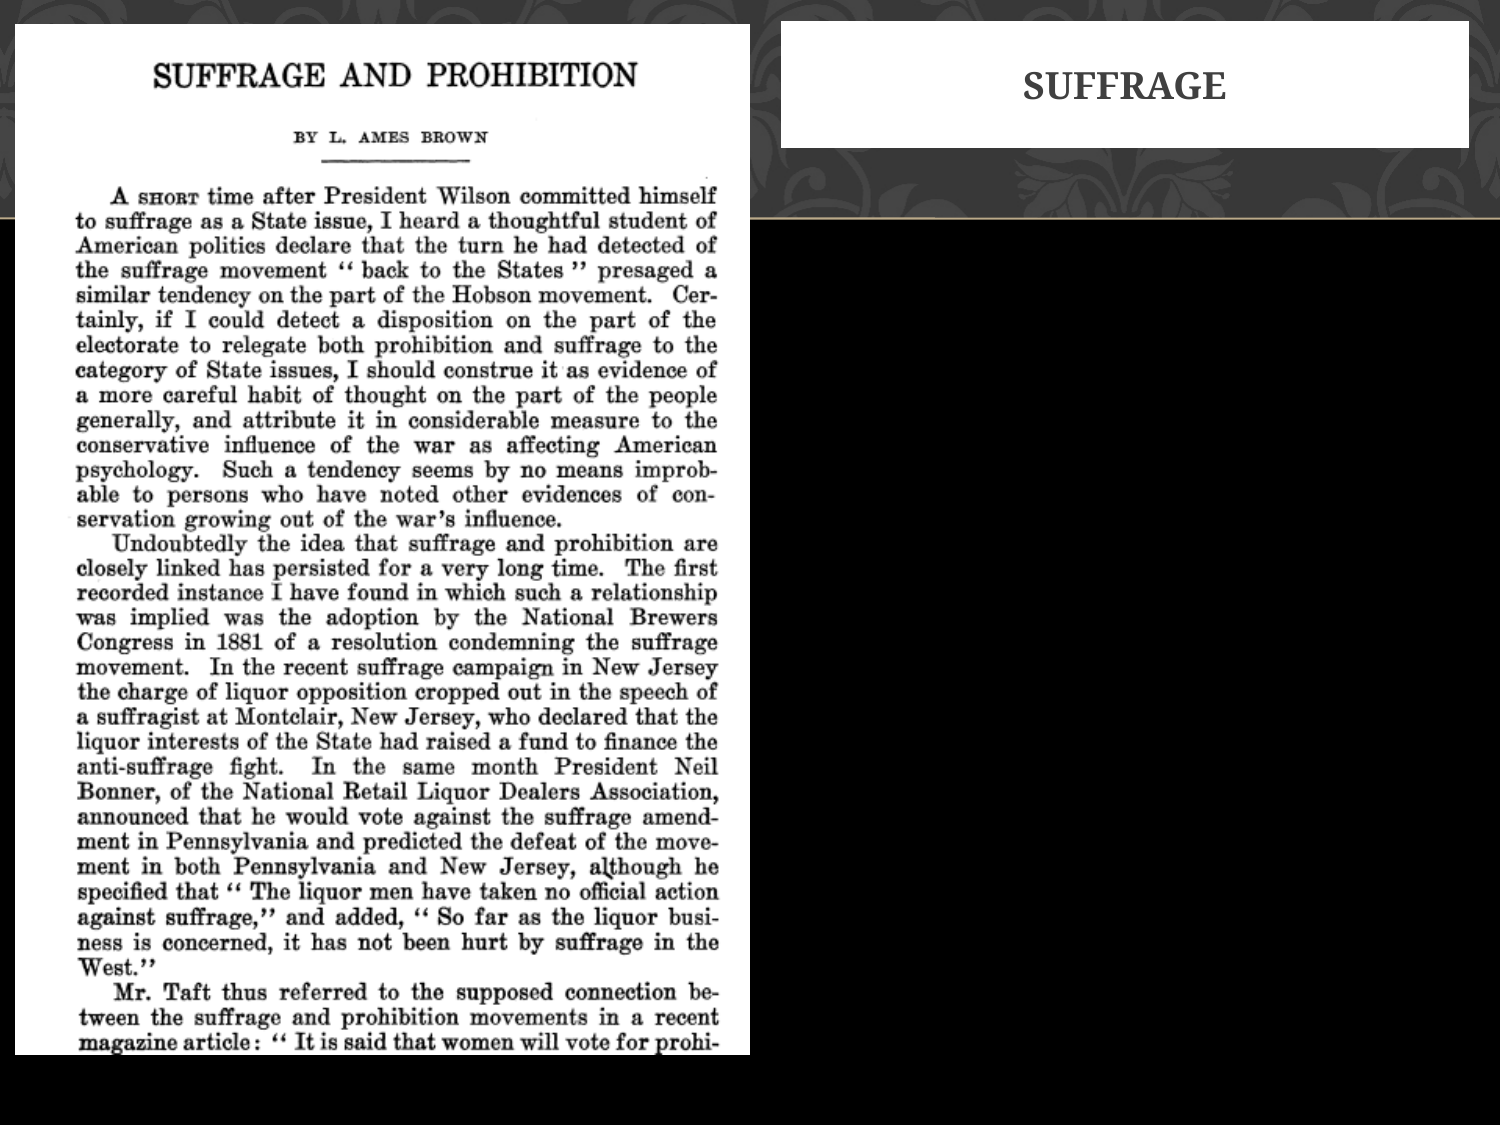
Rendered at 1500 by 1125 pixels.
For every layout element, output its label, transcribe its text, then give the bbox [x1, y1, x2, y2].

picture [15, 24, 751, 1055]
title Suffrage [781, 21, 1469, 148]
